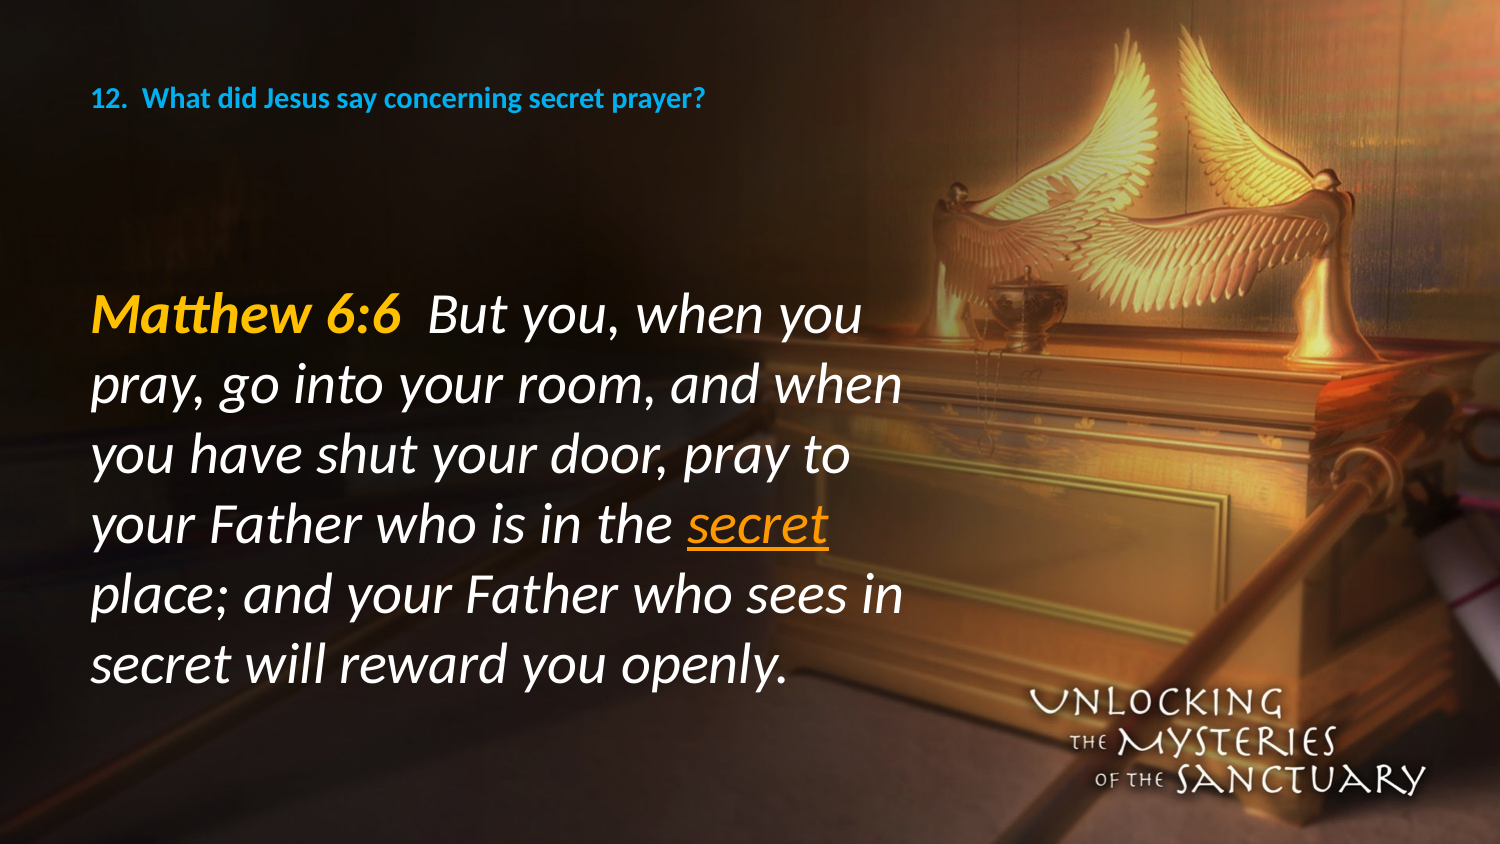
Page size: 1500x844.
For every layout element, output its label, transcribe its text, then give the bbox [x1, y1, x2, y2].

title 12. What did Jesus say concerning secret prayer? [75, 33, 1425, 175]
list Matthew 6:6 But you, when you pray, go into your room, and when you have shut your door, pray to your Father who is in the secret place; and your Father who sees in secret will reward you openly. [75, 267, 943, 754]
picture [0, 0, 1500, 844]
